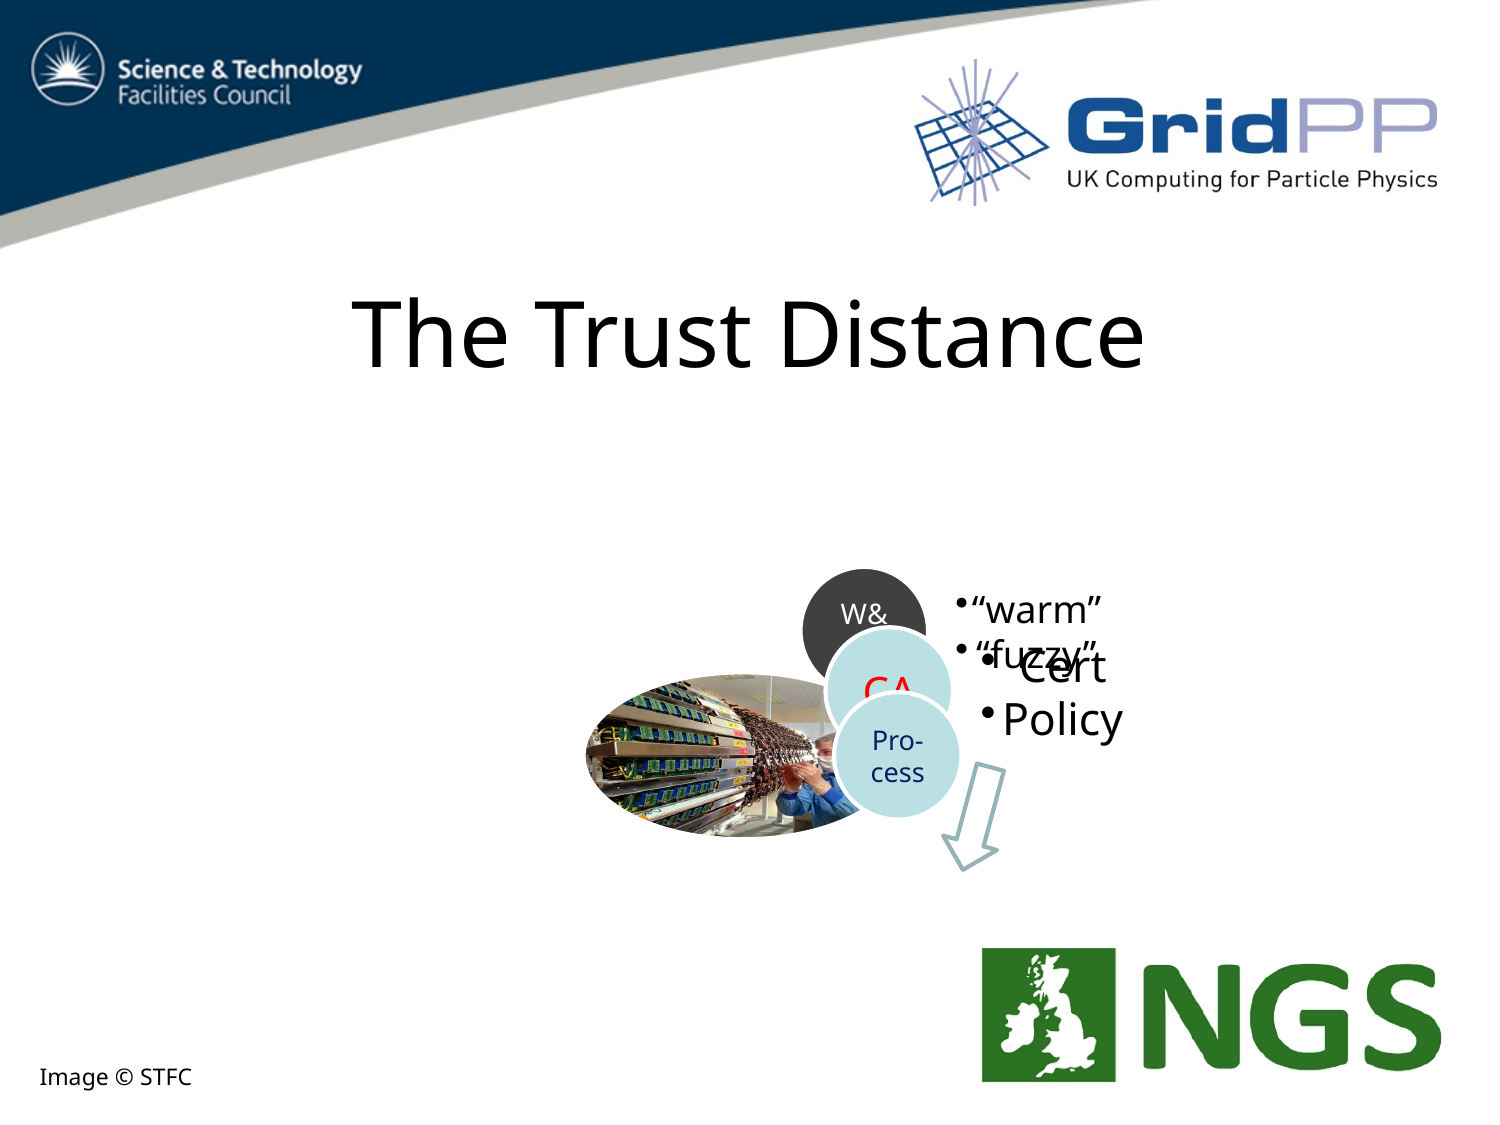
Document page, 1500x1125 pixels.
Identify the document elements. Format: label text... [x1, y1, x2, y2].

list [105, 421, 1381, 1091]
text_box Image © STFC [24, 1054, 105, 1097]
title The Trust Distance [112, 237, 1388, 426]
picture [0, 0, 1437, 249]
picture [1381, 940, 1448, 1090]
